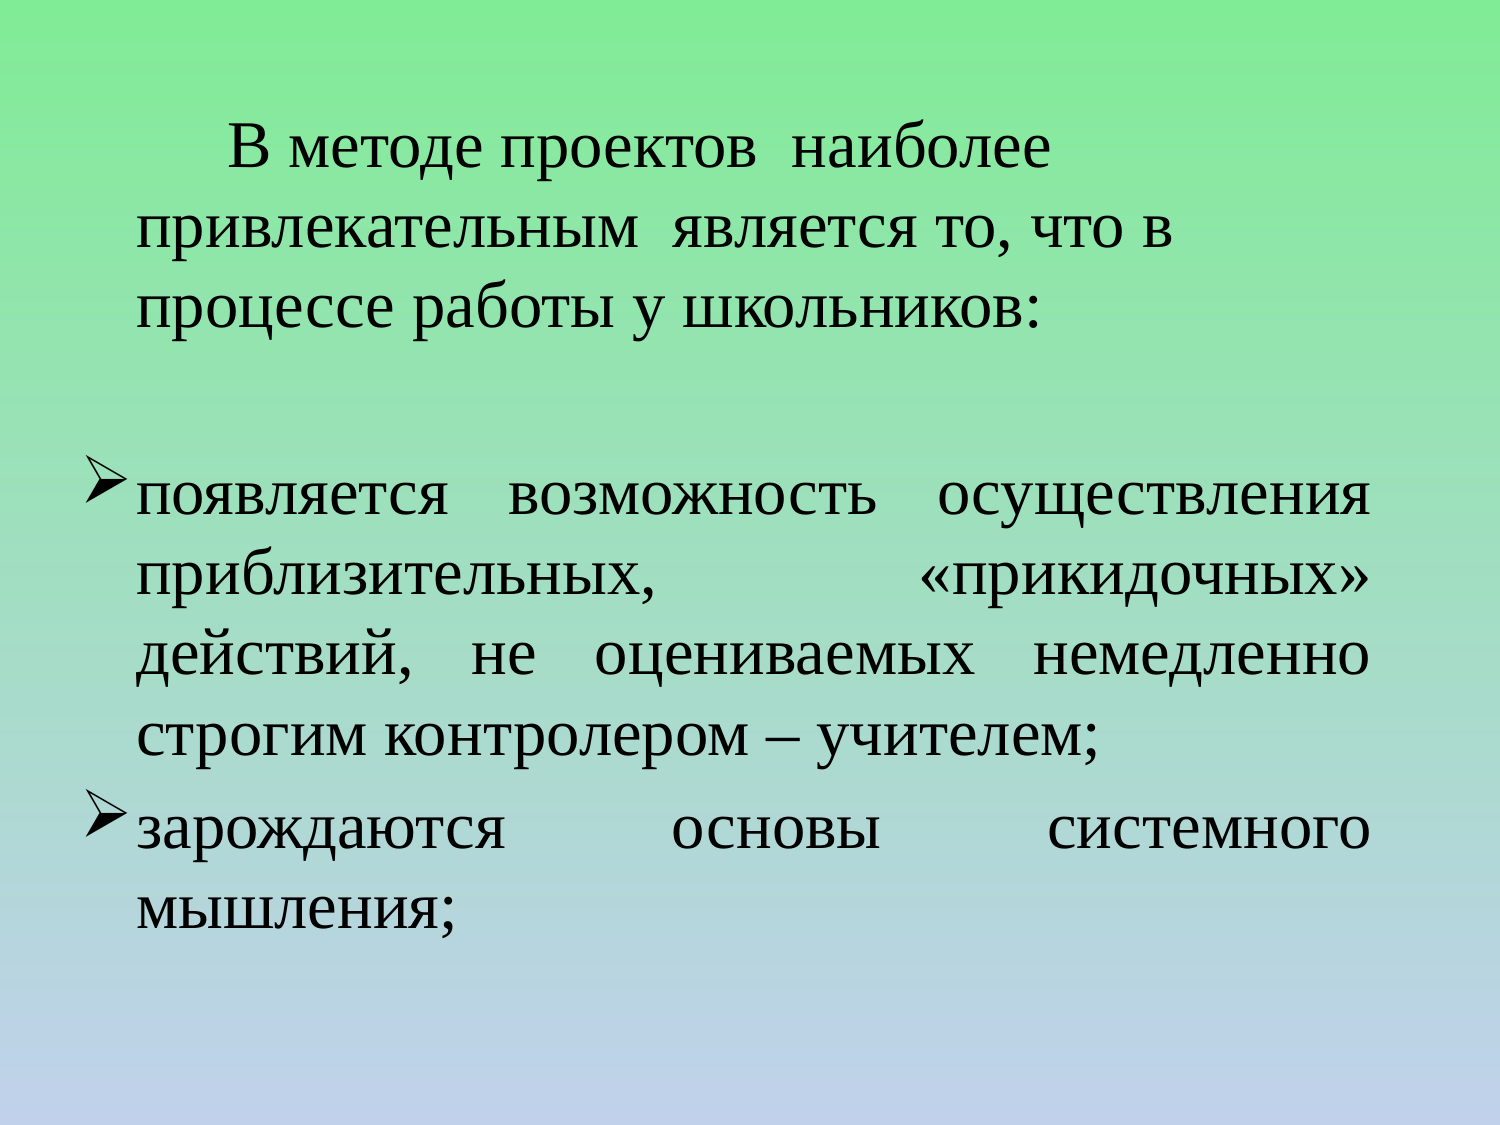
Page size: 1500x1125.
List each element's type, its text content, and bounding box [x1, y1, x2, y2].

list В методе проектов наиболее привлекательным является то, что в процессе работы у школьников: появляется возможность осуществления приблизительных, «прикидочных» действий, не оцениваемых немедленно строгим контролером – учителем; зарождаются основы системного мышления; [64, 0, 1388, 1047]
